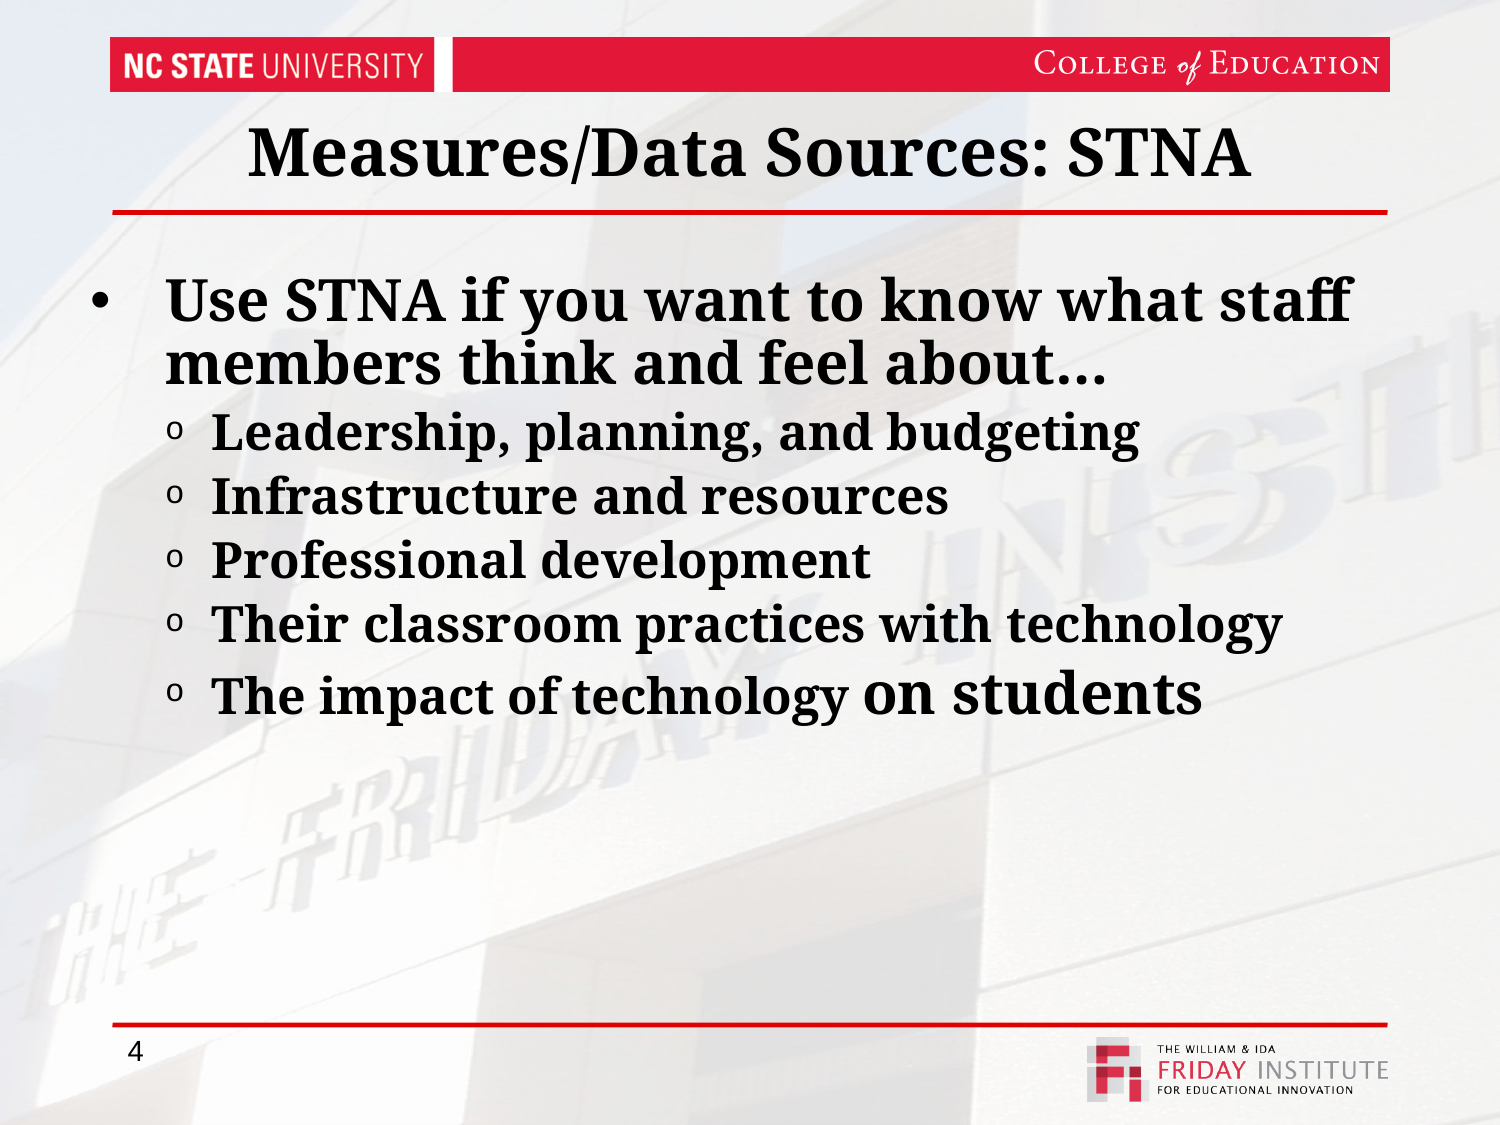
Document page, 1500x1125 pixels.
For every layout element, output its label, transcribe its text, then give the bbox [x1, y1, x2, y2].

slide_number 4 [112, 1024, 326, 1101]
picture [1087, 1037, 1388, 1102]
list Use STNA if you want to know what staff members think and feel about… Leadership, planning, and budgeting Infrastructure and resources Professional development Their classroom practices with technology The impact of technology on students [74, 263, 1426, 990]
picture [110, 37, 1390, 92]
title Measures/Data Sources: STNA [112, 87, 1388, 213]
